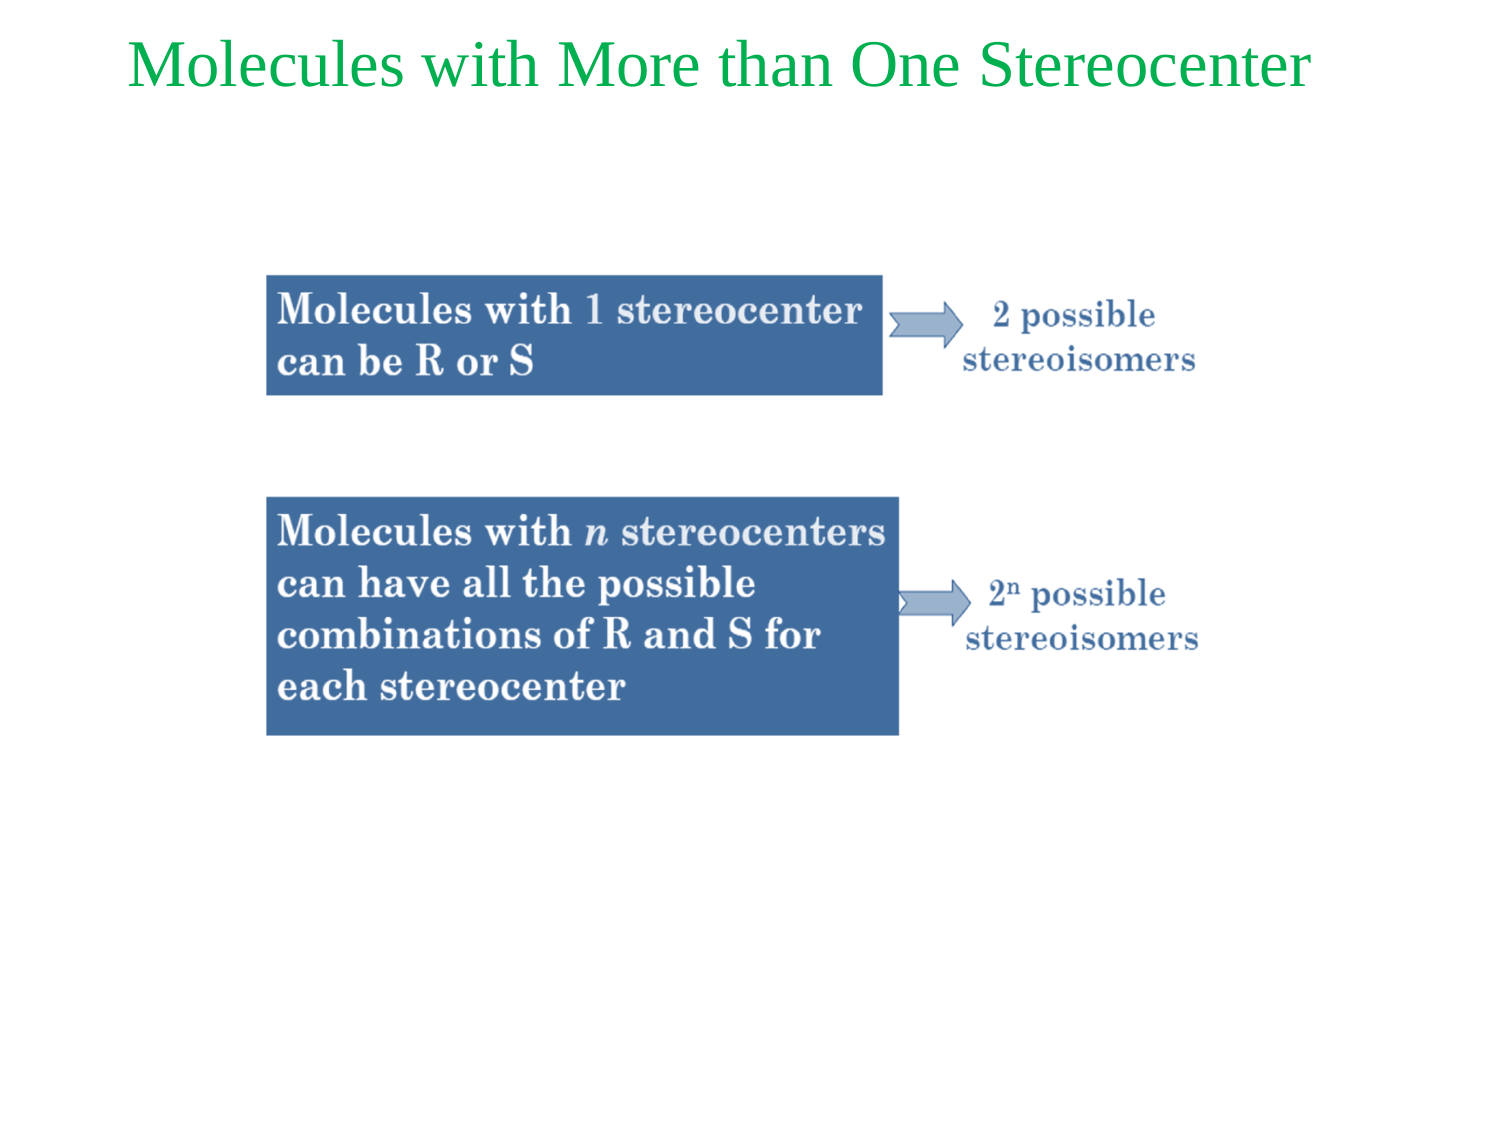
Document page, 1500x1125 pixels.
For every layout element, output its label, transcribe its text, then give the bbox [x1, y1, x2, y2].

text_box Molecules with More than One Stereocenter [112, 12, 1500, 108]
picture [261, 249, 1199, 764]
